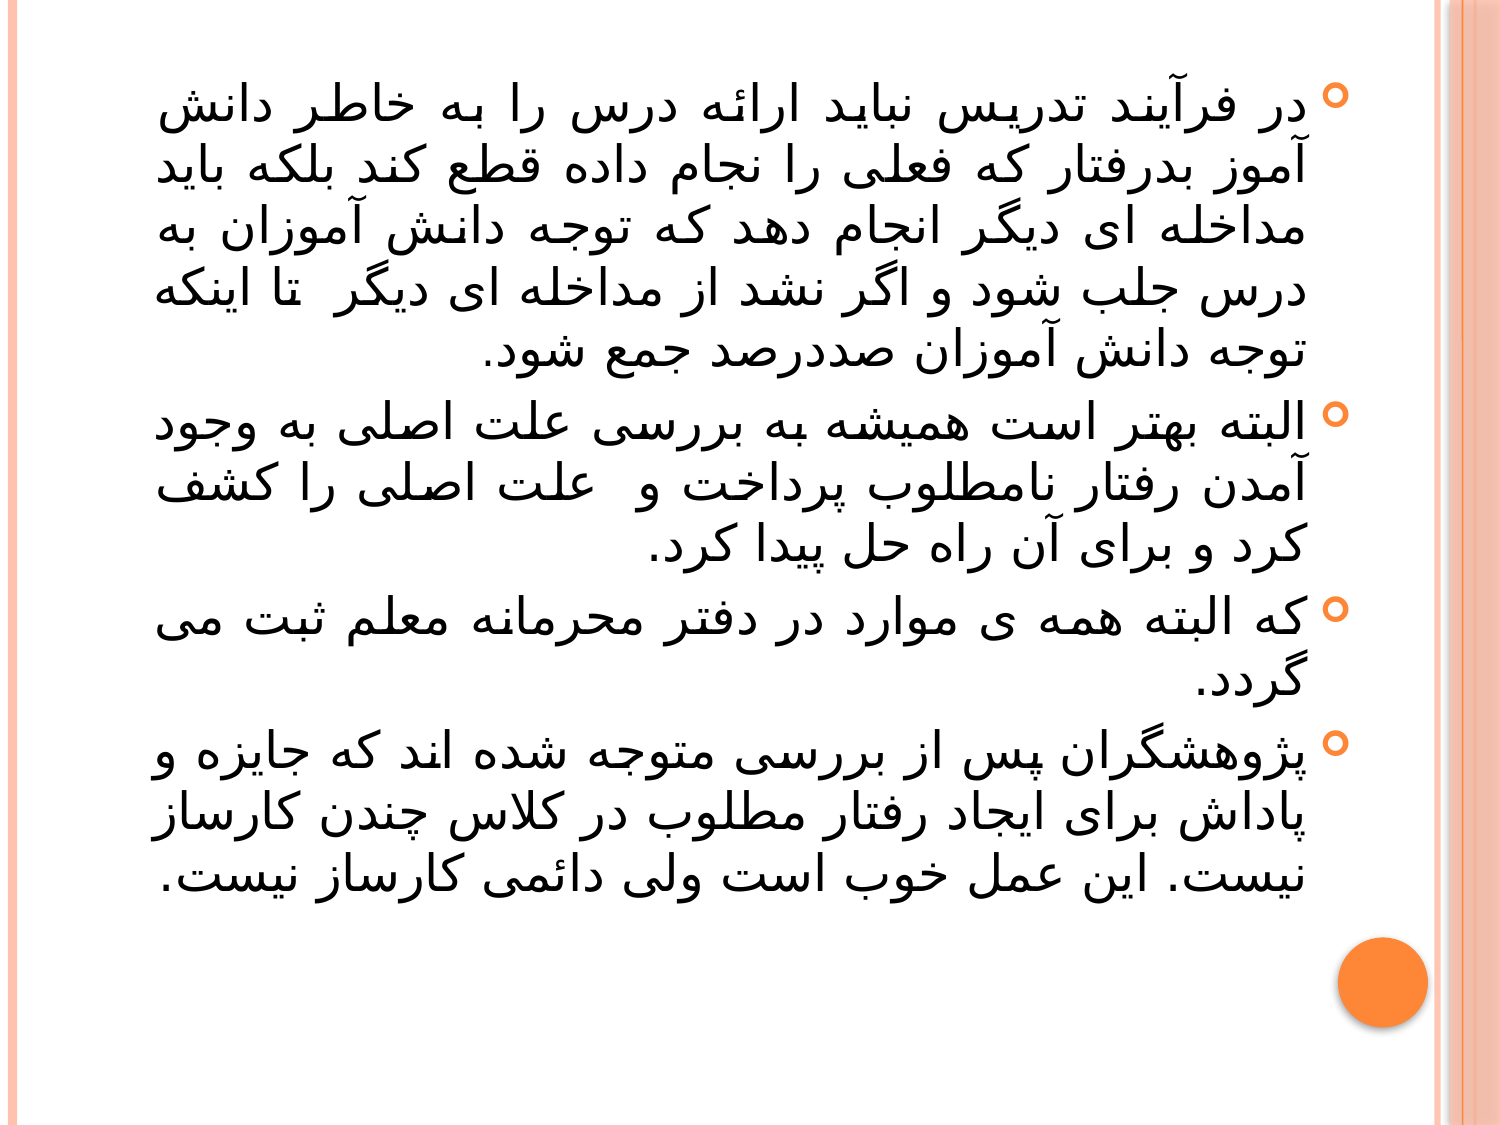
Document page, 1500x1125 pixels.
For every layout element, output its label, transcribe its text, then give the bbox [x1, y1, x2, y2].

list در فرآیند تدریس نباید ارائه درس را به خاطر دانش آموز بدرفتار که فعلی را نجام داده قطع کند بلکه باید مداخله ای دیگر انجام دهد که توجه دانش آموزان به درس جلب شود و اگر نشد از مداخله ای دیگر تا اینکه توجه دانش آموزان صددرصد جمع شود. البته بهتر است همیشه به بررسی علت اصلی به وجود آمدن رفتار نامطلوب پرداخت و علت اصلی را کشف کرد و برای آن راه حل پیدا کرد. که البته همه ی موارد در دفتر محرمانه معلم ثبت می گردد. پژوهشگران پس از بررسی متوجه شده اند که جایزه و پاداش برای ایجاد رفتار مطلوب در کلاس چندن کارساز نیست. این عمل خوب است ولی دائمی کارساز نیست. [137, 62, 1363, 963]
